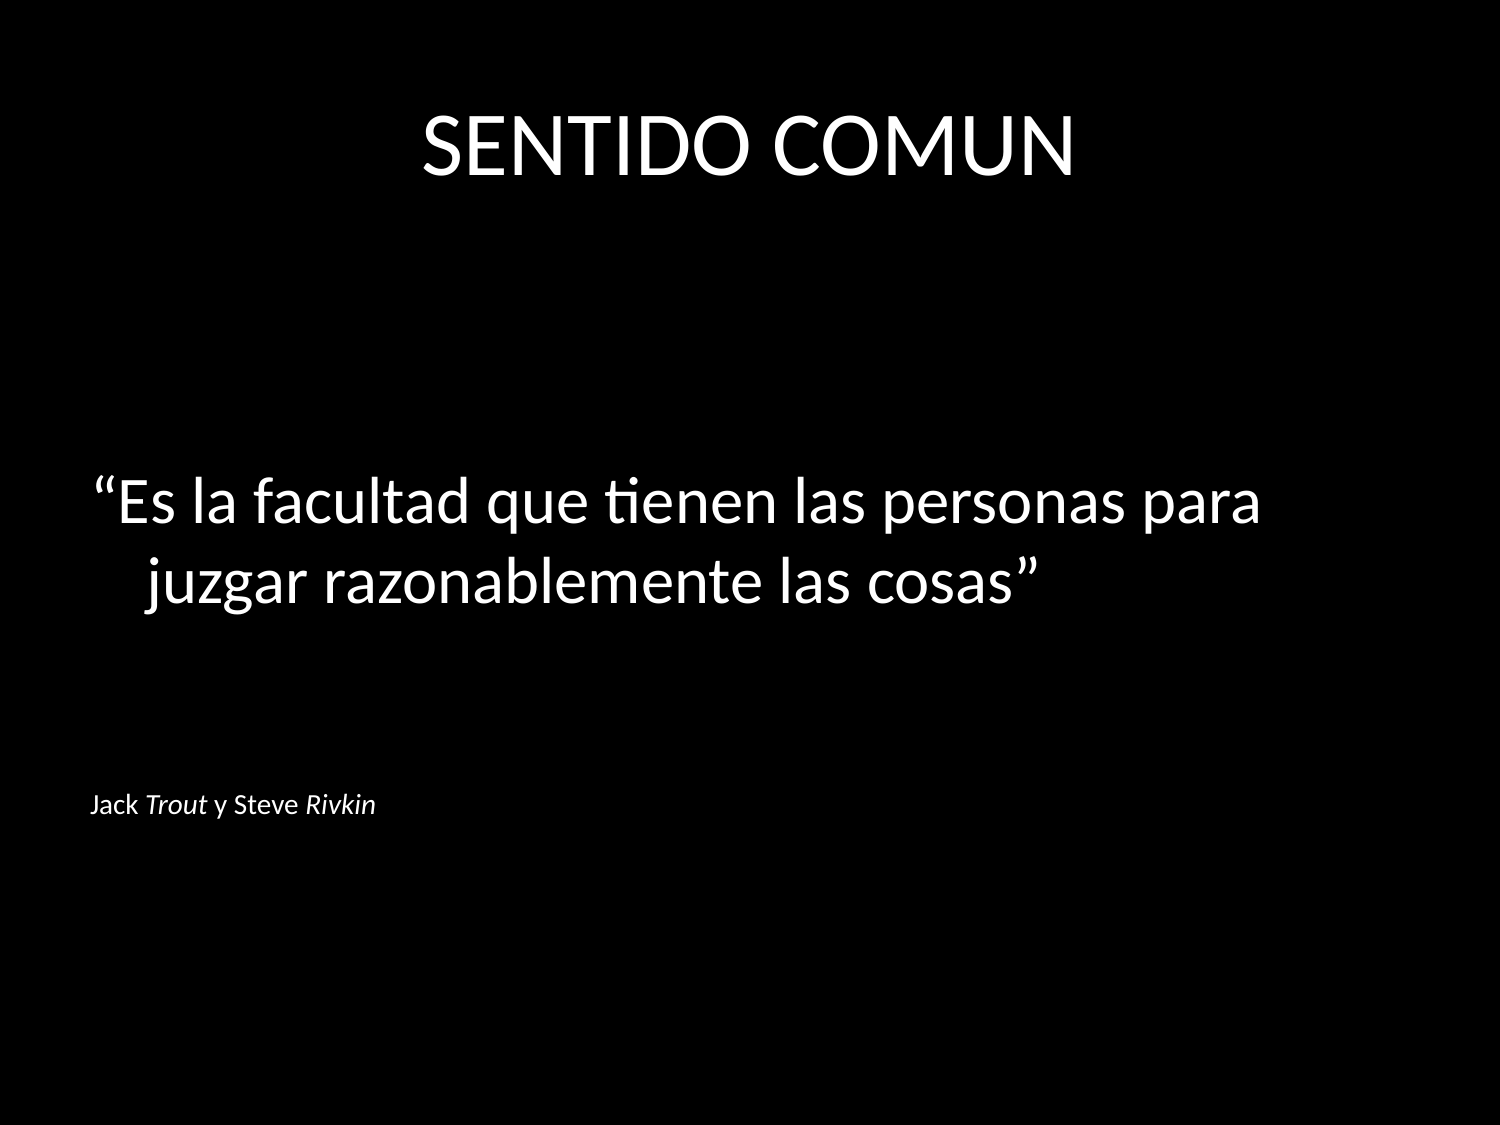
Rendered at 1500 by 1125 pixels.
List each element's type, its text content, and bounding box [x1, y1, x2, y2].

title SENTIDO COMUN [75, 45, 1425, 233]
list “Es la facultad que tienen las personas para juzgar razonablemente las cosas” Jack Trout y Steve Rivkin [75, 262, 1425, 1005]
